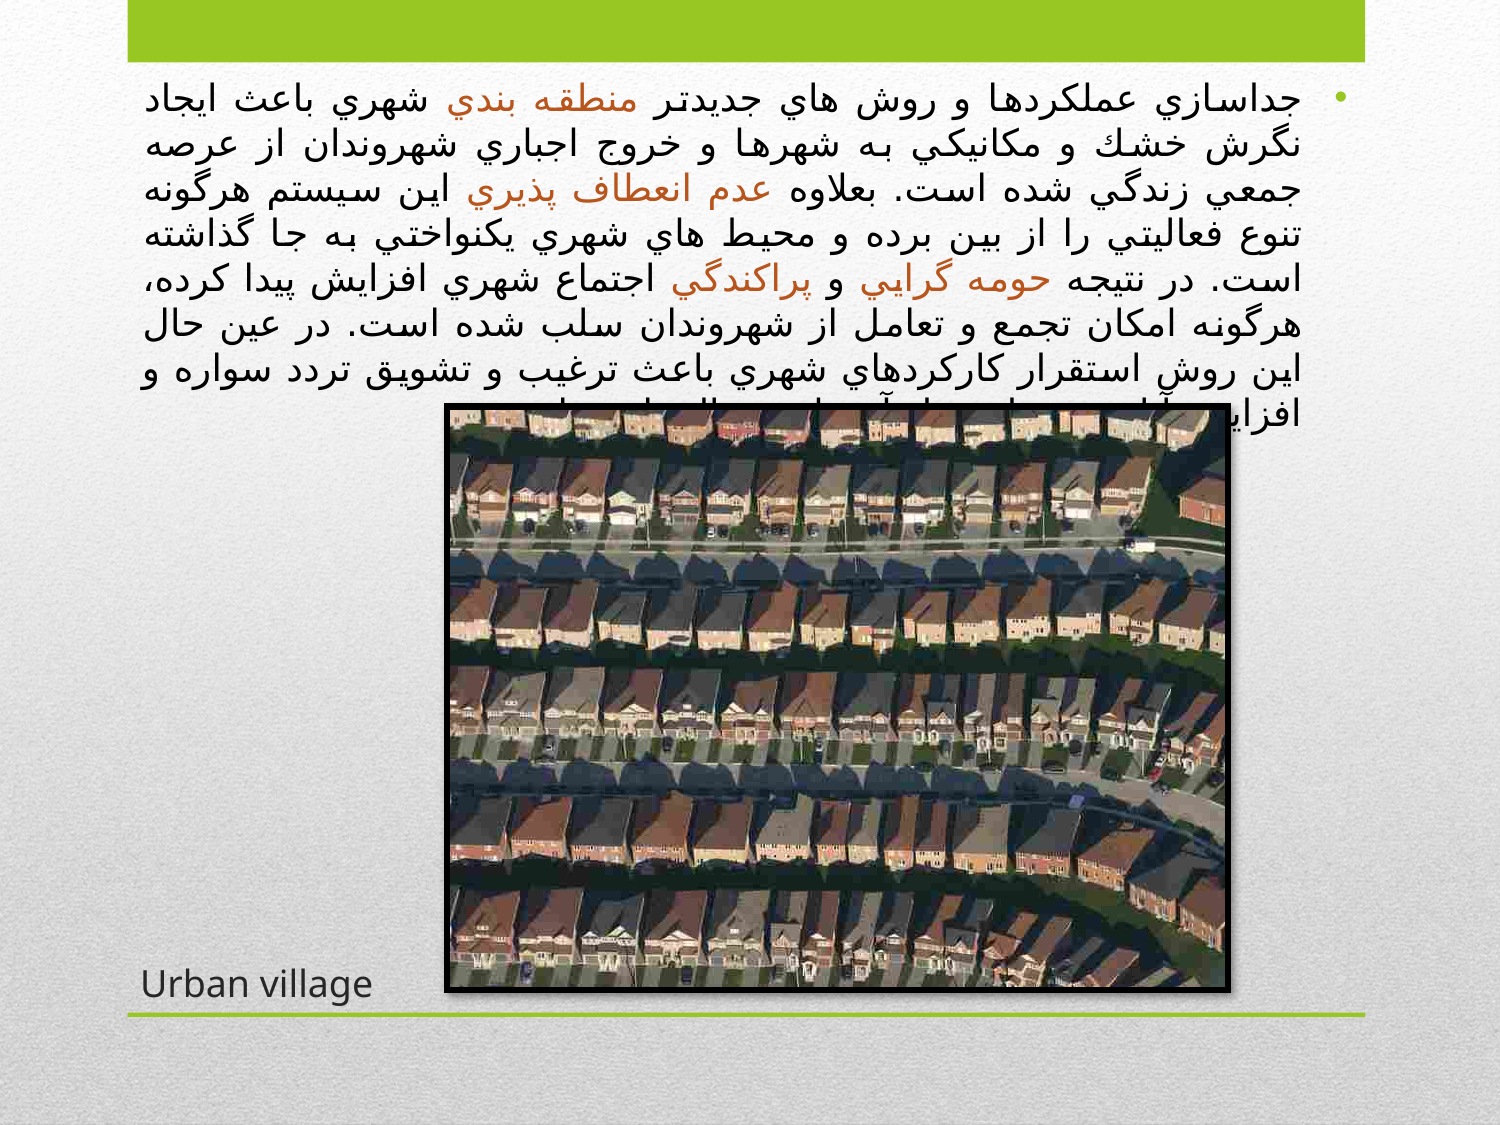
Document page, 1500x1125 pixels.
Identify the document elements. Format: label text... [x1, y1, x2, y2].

list جداسازي عملكردها و روش هاي جديدتر منطقه بندي شهري باعث ايجاد نگرش خشك و مكانيكي به شهرها و خروج اجباري شهروندان از عرصه جمعي زندگي شده است. بعلاوه عدم انعطاف پذيري اين سيستم هرگونه تنوع فعاليتي را از بين برده و محيط هاي شهري يكنواختي به جا گذاشته است. در نتيجه حومه گرايي و پراكندگي اجتماع شهري افزايش پيدا كرده، هرگونه امكان تجمع و تعامل از شهروندان سلب شده است. در عين حال اين روش استقرار كاركردهاي شهري باعث ترغيب و تشويق تردد سواره و افزايش آثار سوء ناشي از آن را به دنبال داشته است. [125, 0, 1363, 625]
title Urban village [125, 750, 1238, 1013]
picture [0, 0, 1500, 1125]
picture [449, 408, 1226, 988]
